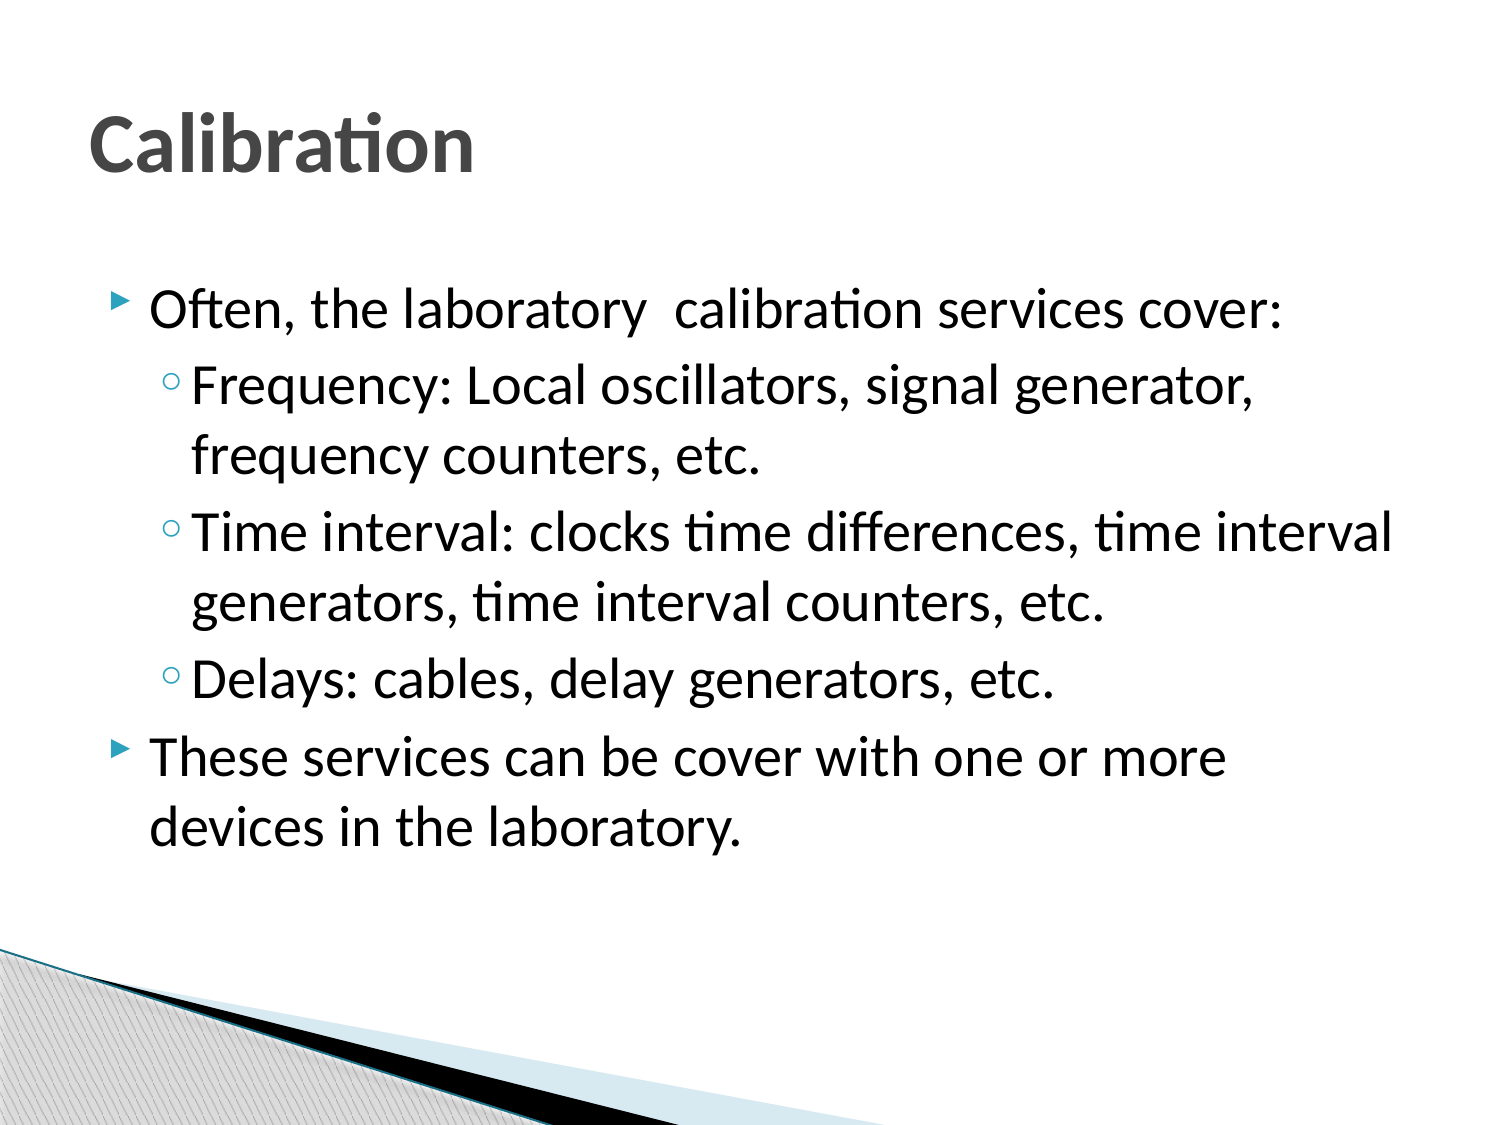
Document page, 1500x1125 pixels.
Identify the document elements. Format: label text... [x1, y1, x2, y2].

title Calibration [75, 45, 1425, 233]
list Often, the laboratory calibration services cover: Frequency: Local oscillators, signal generator, frequency counters, etc. Time interval: clocks time differences, time interval generators, time interval counters, etc. Delays: cables, delay generators, etc. These services can be cover with one or more devices in the laboratory. [75, 262, 1425, 953]
